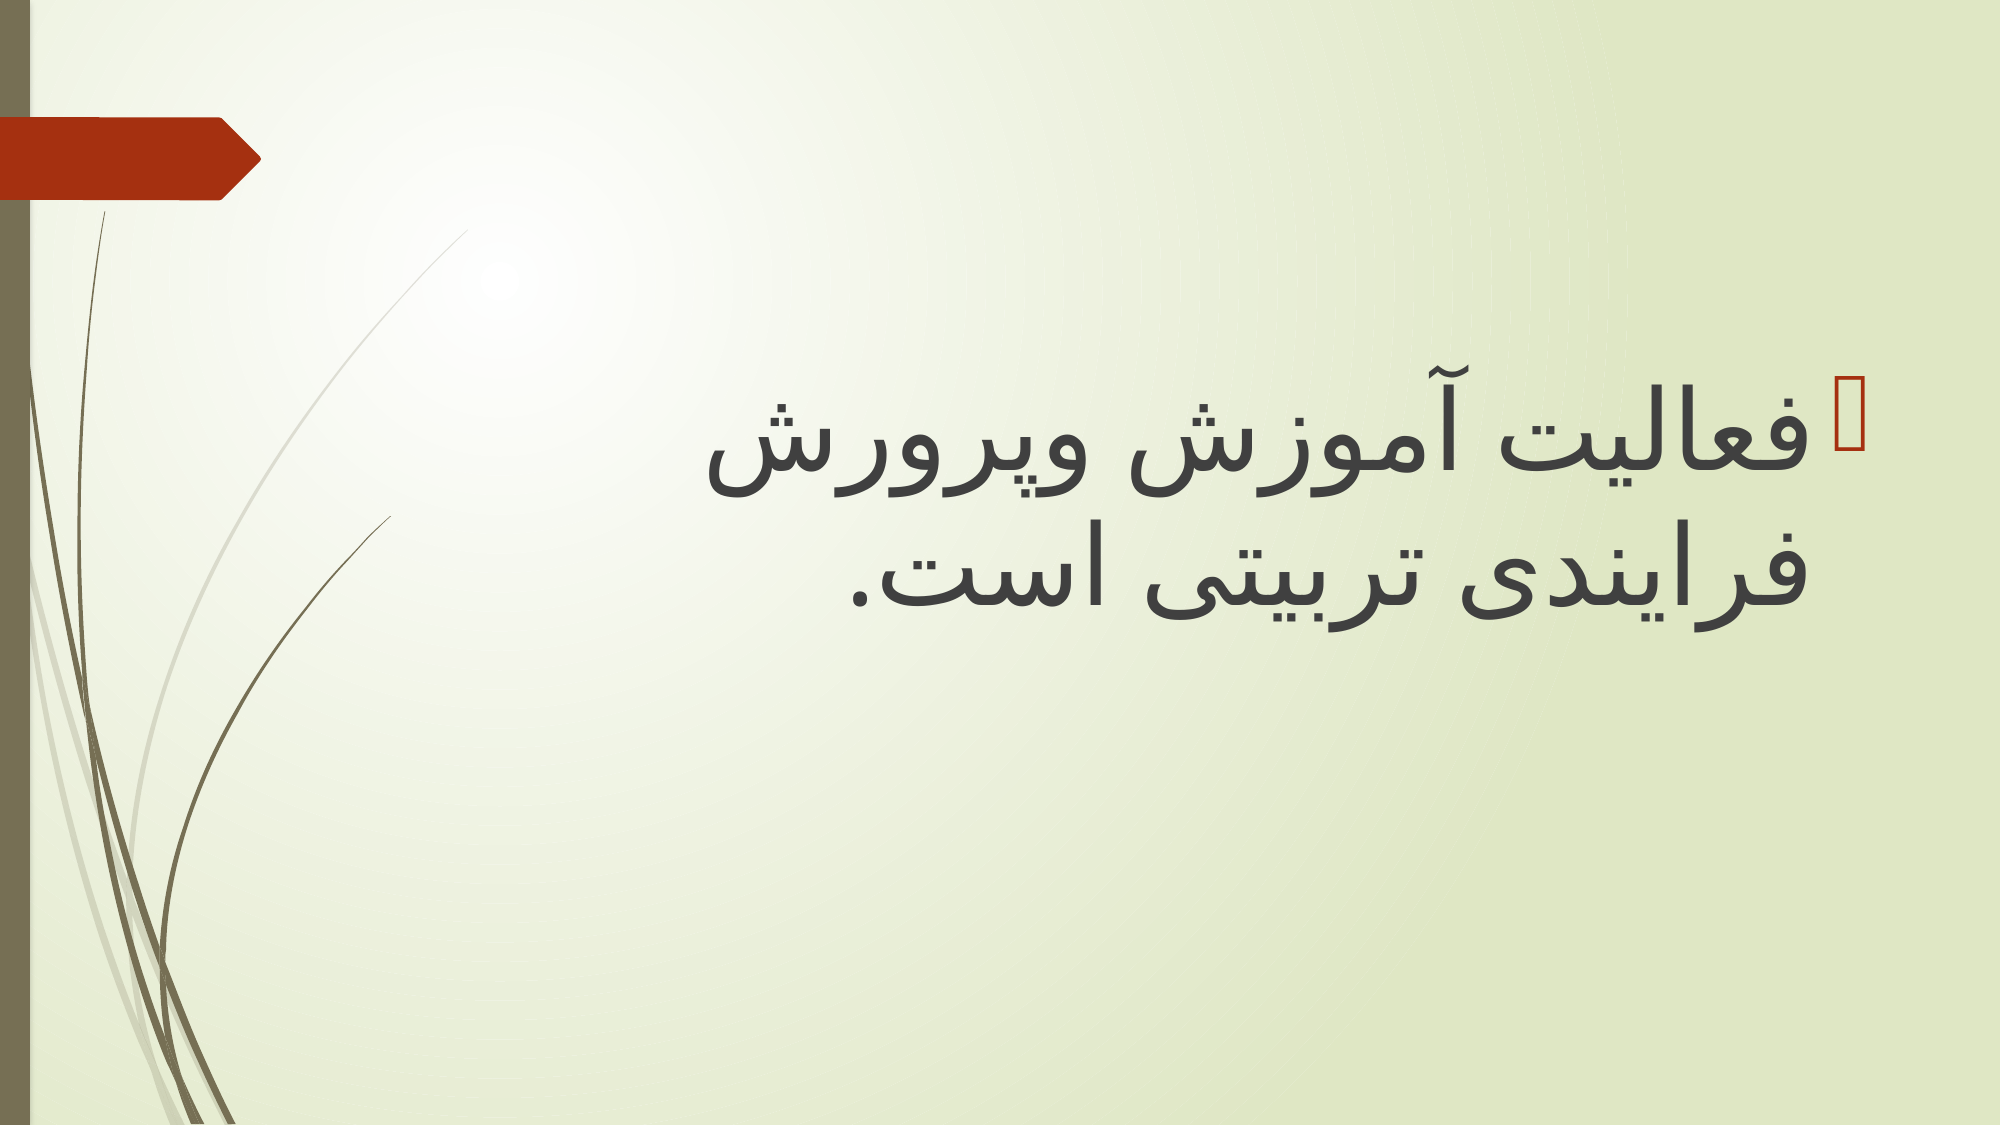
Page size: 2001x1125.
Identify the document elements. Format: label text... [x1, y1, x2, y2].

list فعالیت آموزش وپرورش فرایندی تربیتی است. [424, 350, 1888, 970]
